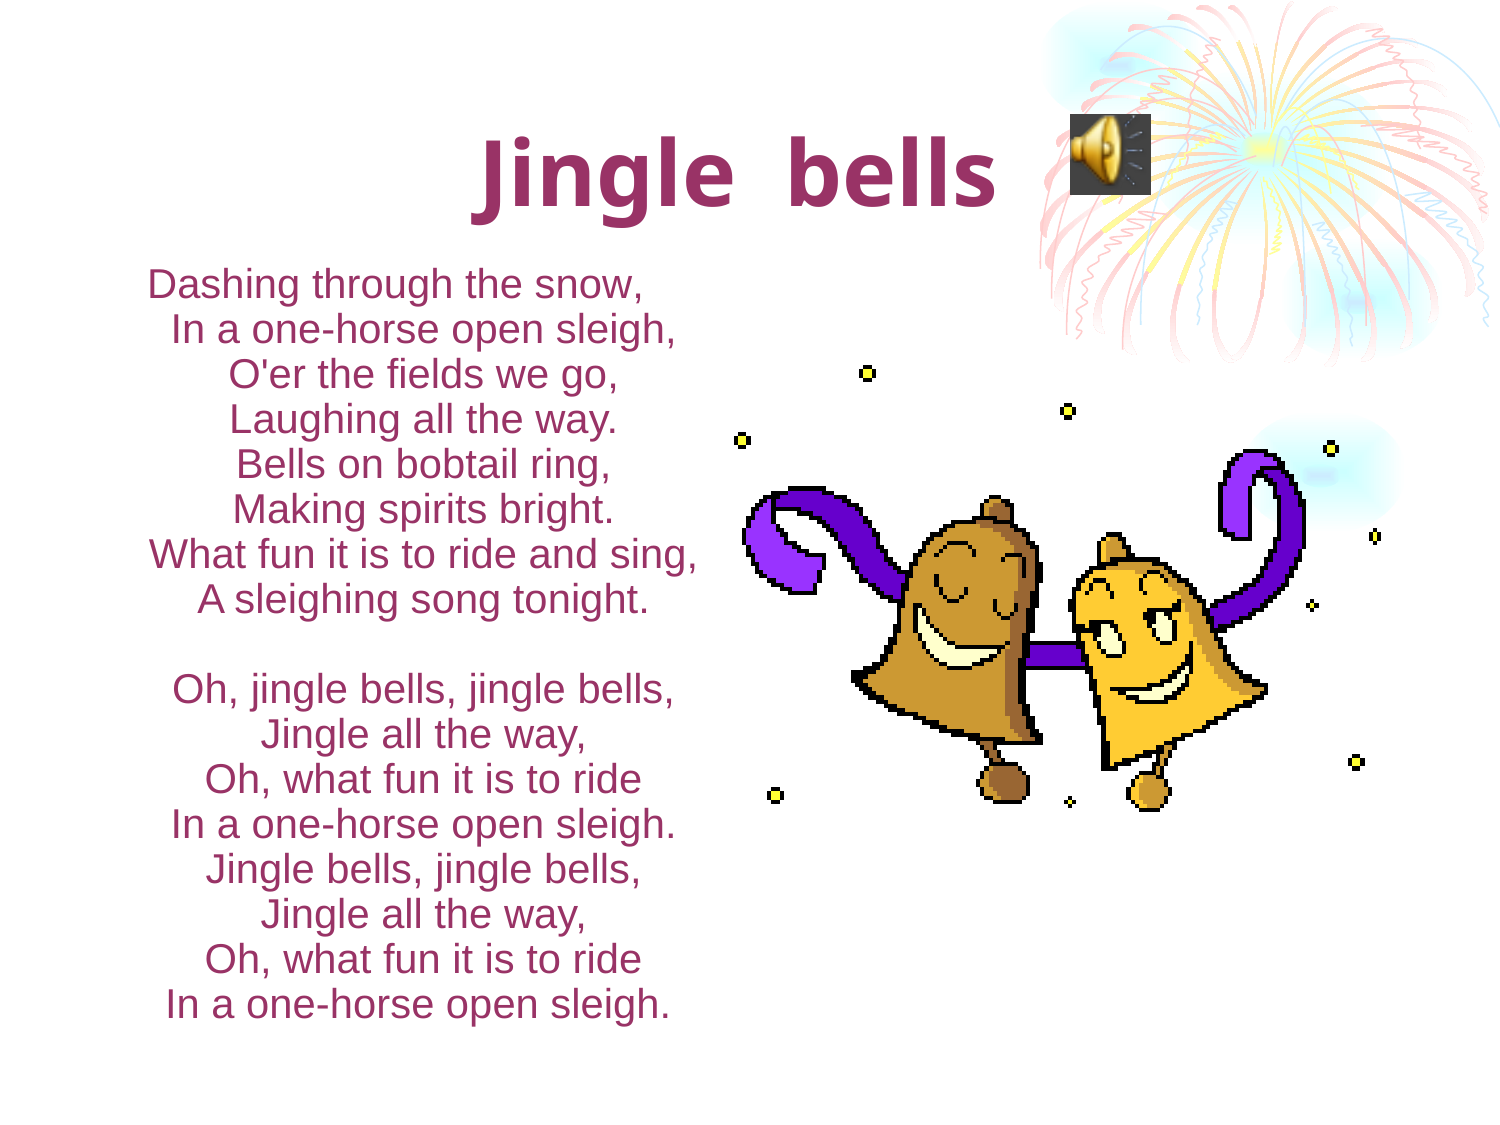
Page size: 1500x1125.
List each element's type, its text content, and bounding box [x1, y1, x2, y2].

picture [1068, 113, 1152, 197]
title Jingle bells [112, 49, 1388, 290]
list Dashing through the snow, In a one-horse open sleigh, O'er the fields we go, Laughing all the way. Bells on bobtail ring, Making spirits bright. What fun it is to ride and sing, A sleighing song tonight. Oh, jingle bells, jingle bells, Jingle all the way, Oh, what fun it is to ride In a one-horse open sleigh. Jingle bells, jingle bells, Jingle all the way, Oh, what fun it is to ride In a one-horse open sleigh. [64, 255, 727, 1071]
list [726, 349, 1436, 864]
